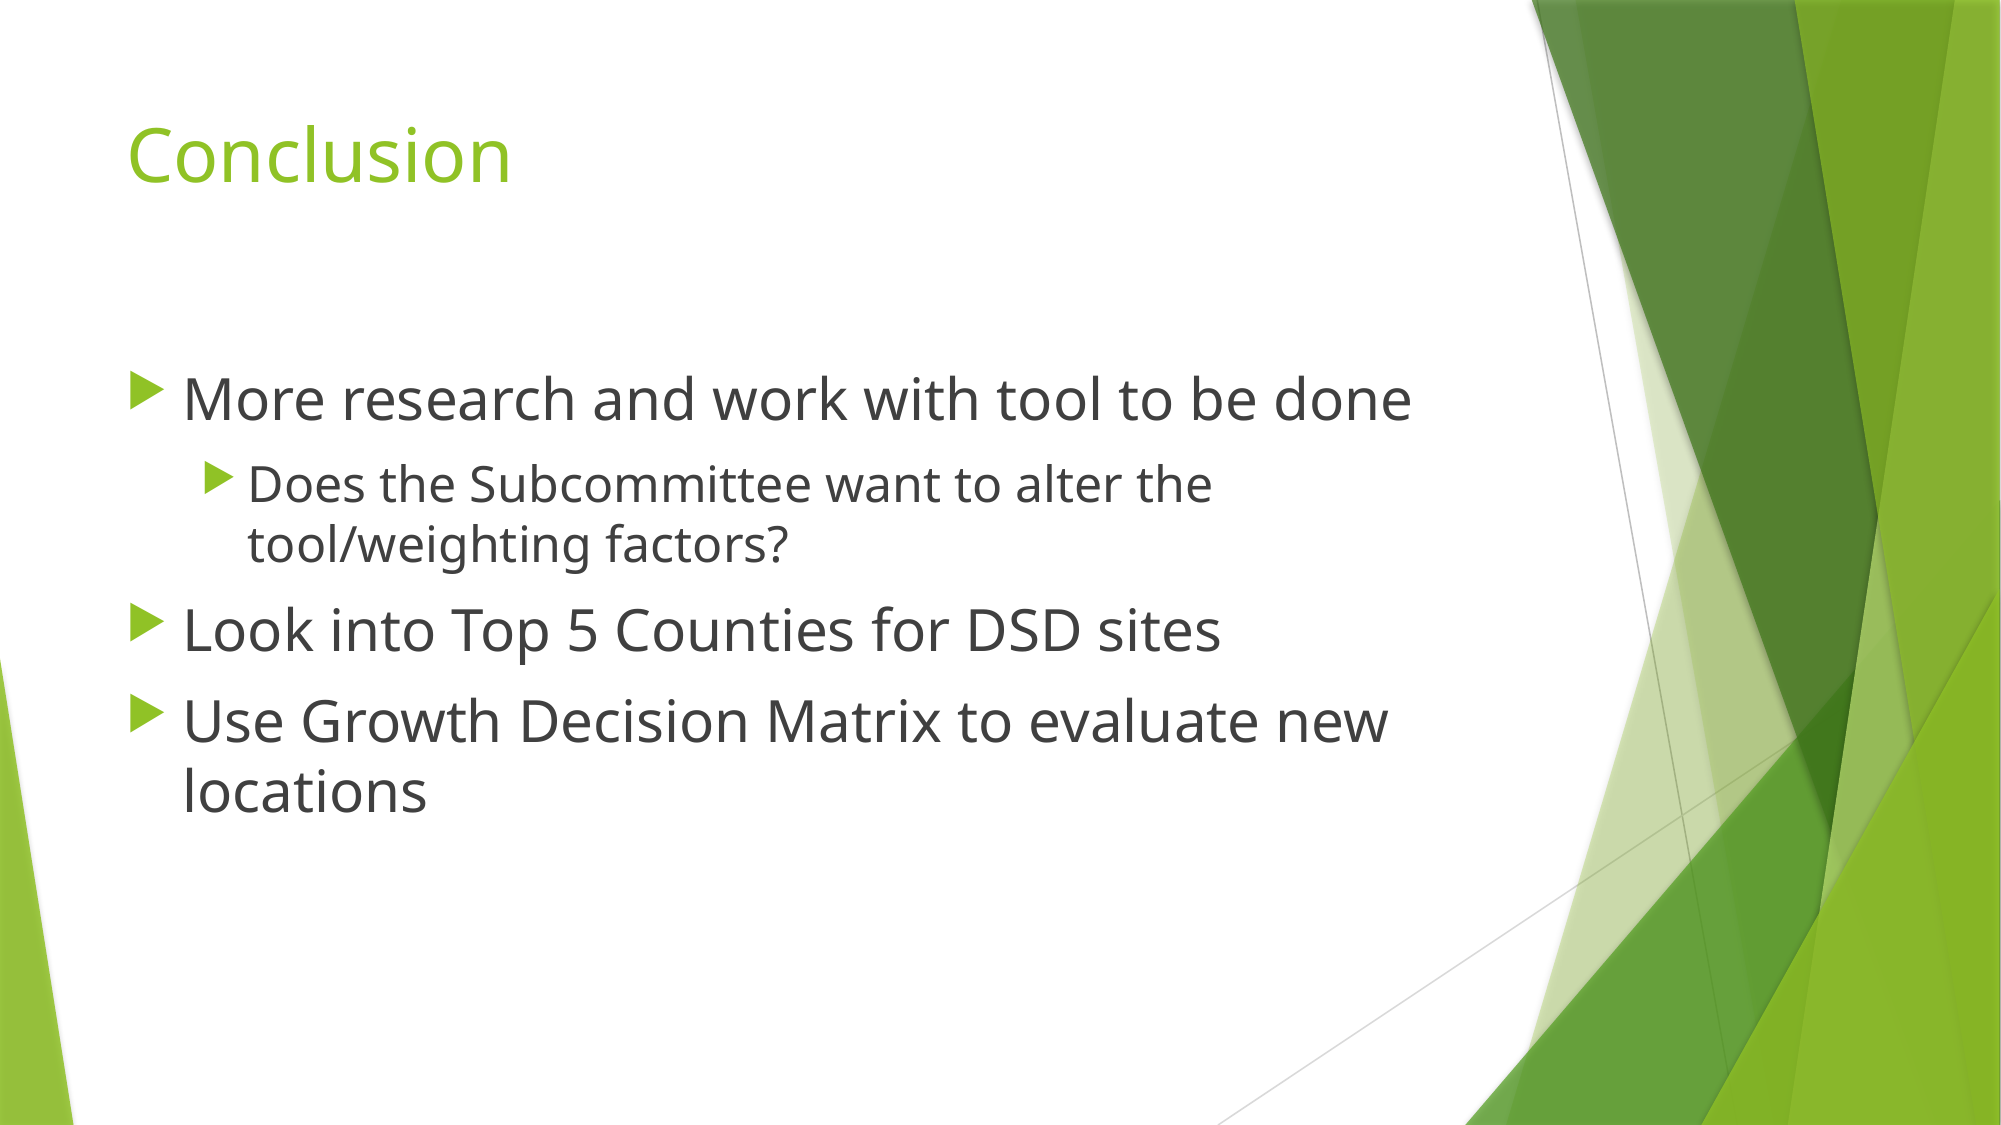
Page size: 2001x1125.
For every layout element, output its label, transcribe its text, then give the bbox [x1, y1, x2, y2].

title Conclusion [111, 99, 1522, 317]
list More research and work with tool to be done Does the Subcommittee want to alter the tool/weighting factors? Look into Top 5 Counties for DSD sites Use Growth Decision Matrix to evaluate new locations [111, 354, 1522, 992]
